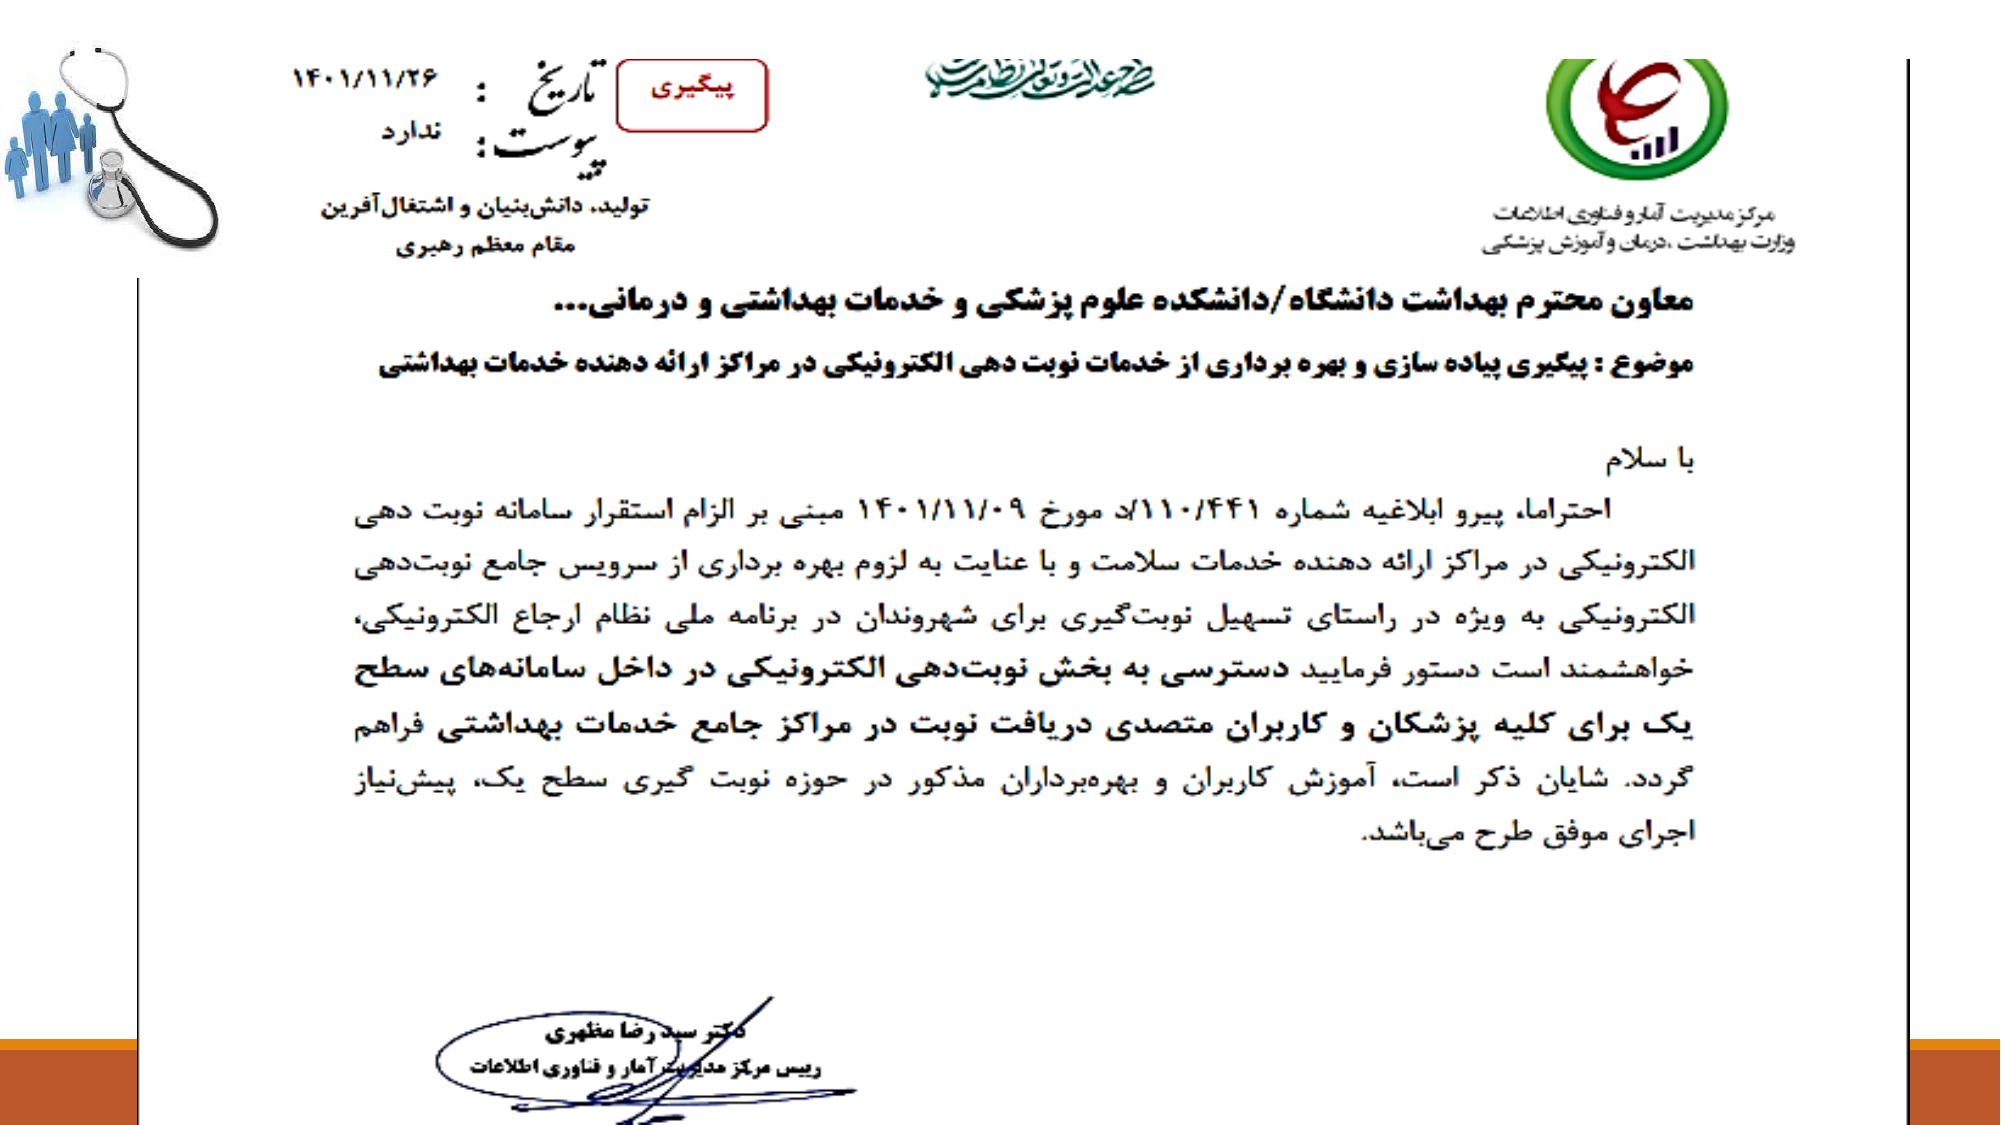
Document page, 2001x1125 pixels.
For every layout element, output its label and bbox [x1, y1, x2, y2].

picture [0, 30, 225, 278]
list [136, 59, 1911, 1125]
